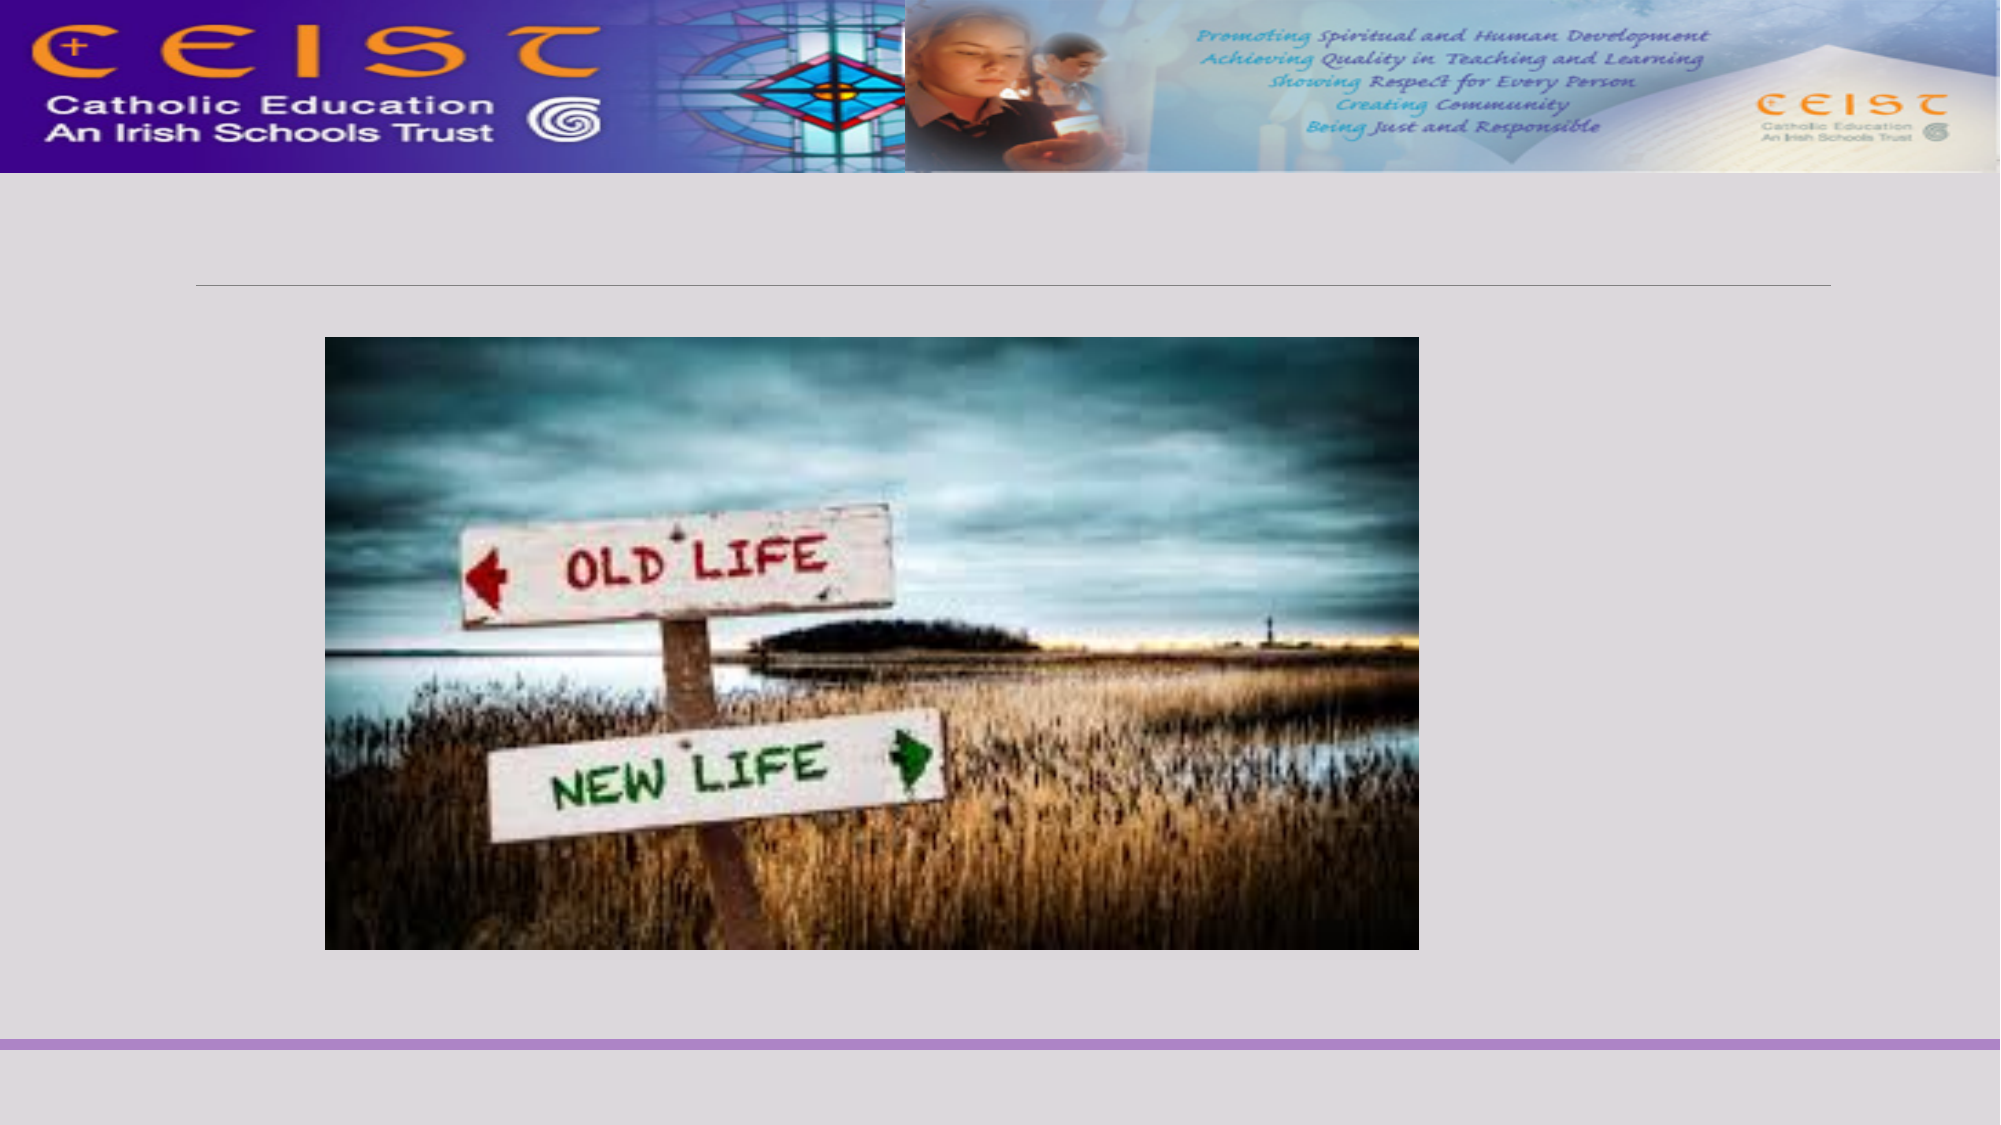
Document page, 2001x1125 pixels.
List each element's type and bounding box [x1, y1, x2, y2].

list [324, 337, 1419, 951]
picture [0, 0, 2000, 173]
